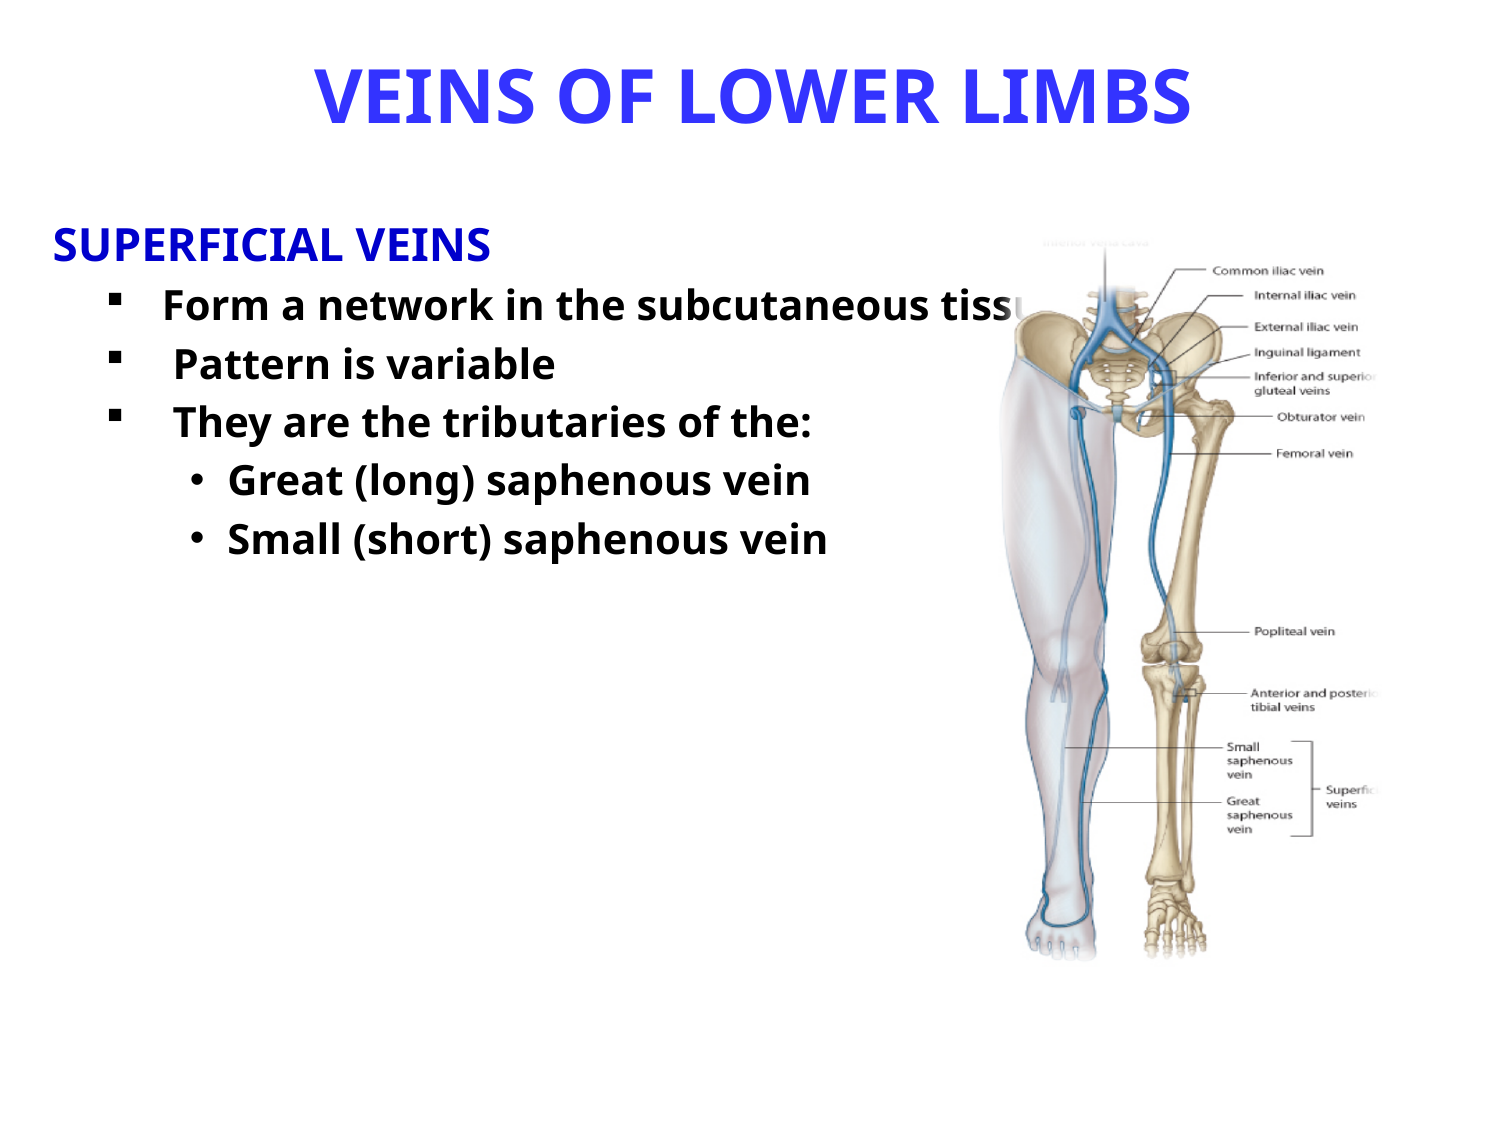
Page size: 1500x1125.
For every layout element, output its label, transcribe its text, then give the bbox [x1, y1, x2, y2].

picture [993, 237, 1382, 968]
list SUPERFICIAL VEINS Form a network in the subcutaneous tissue Pattern is variable They are the tributaries of the: Great (long) saphenous vein Small (short) saphenous vein [24, 208, 1500, 715]
title VEINS OF LOWER LIMBS [78, 0, 1430, 188]
